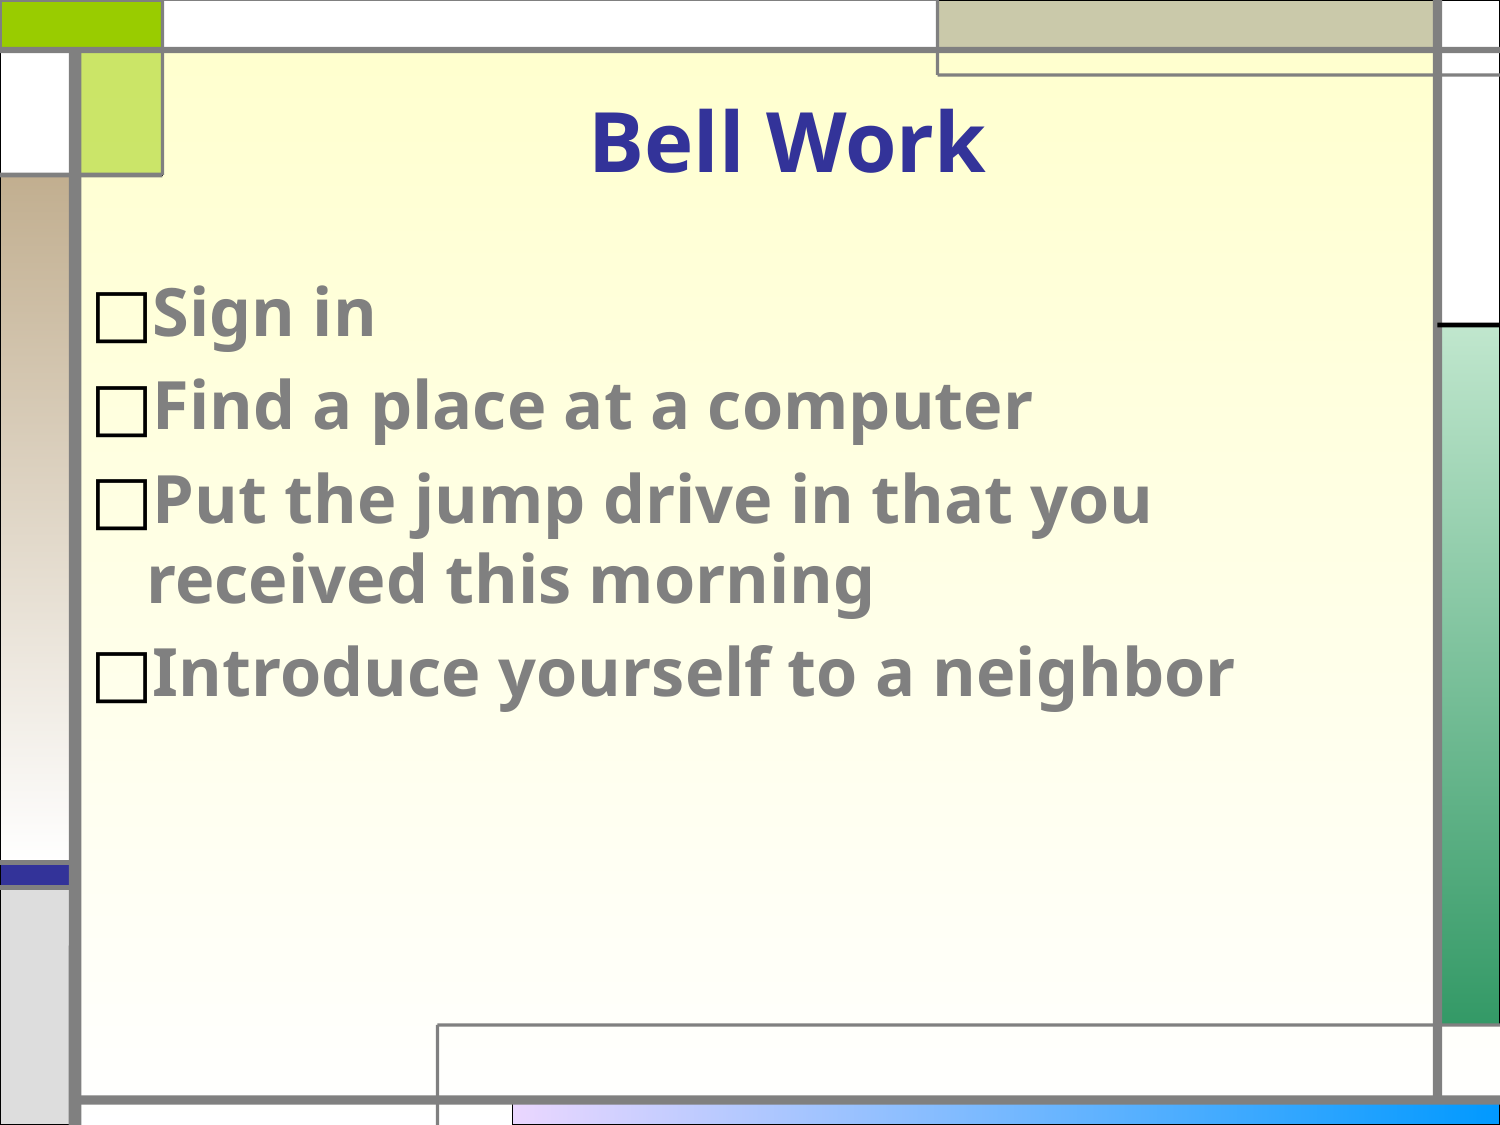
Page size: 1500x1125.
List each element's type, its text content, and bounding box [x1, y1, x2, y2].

title Bell Work [149, 44, 1426, 233]
list Sign in Find a place at a computer Put the jump drive in that you received this morning Introduce yourself to a neighbor [74, 262, 1426, 1006]
